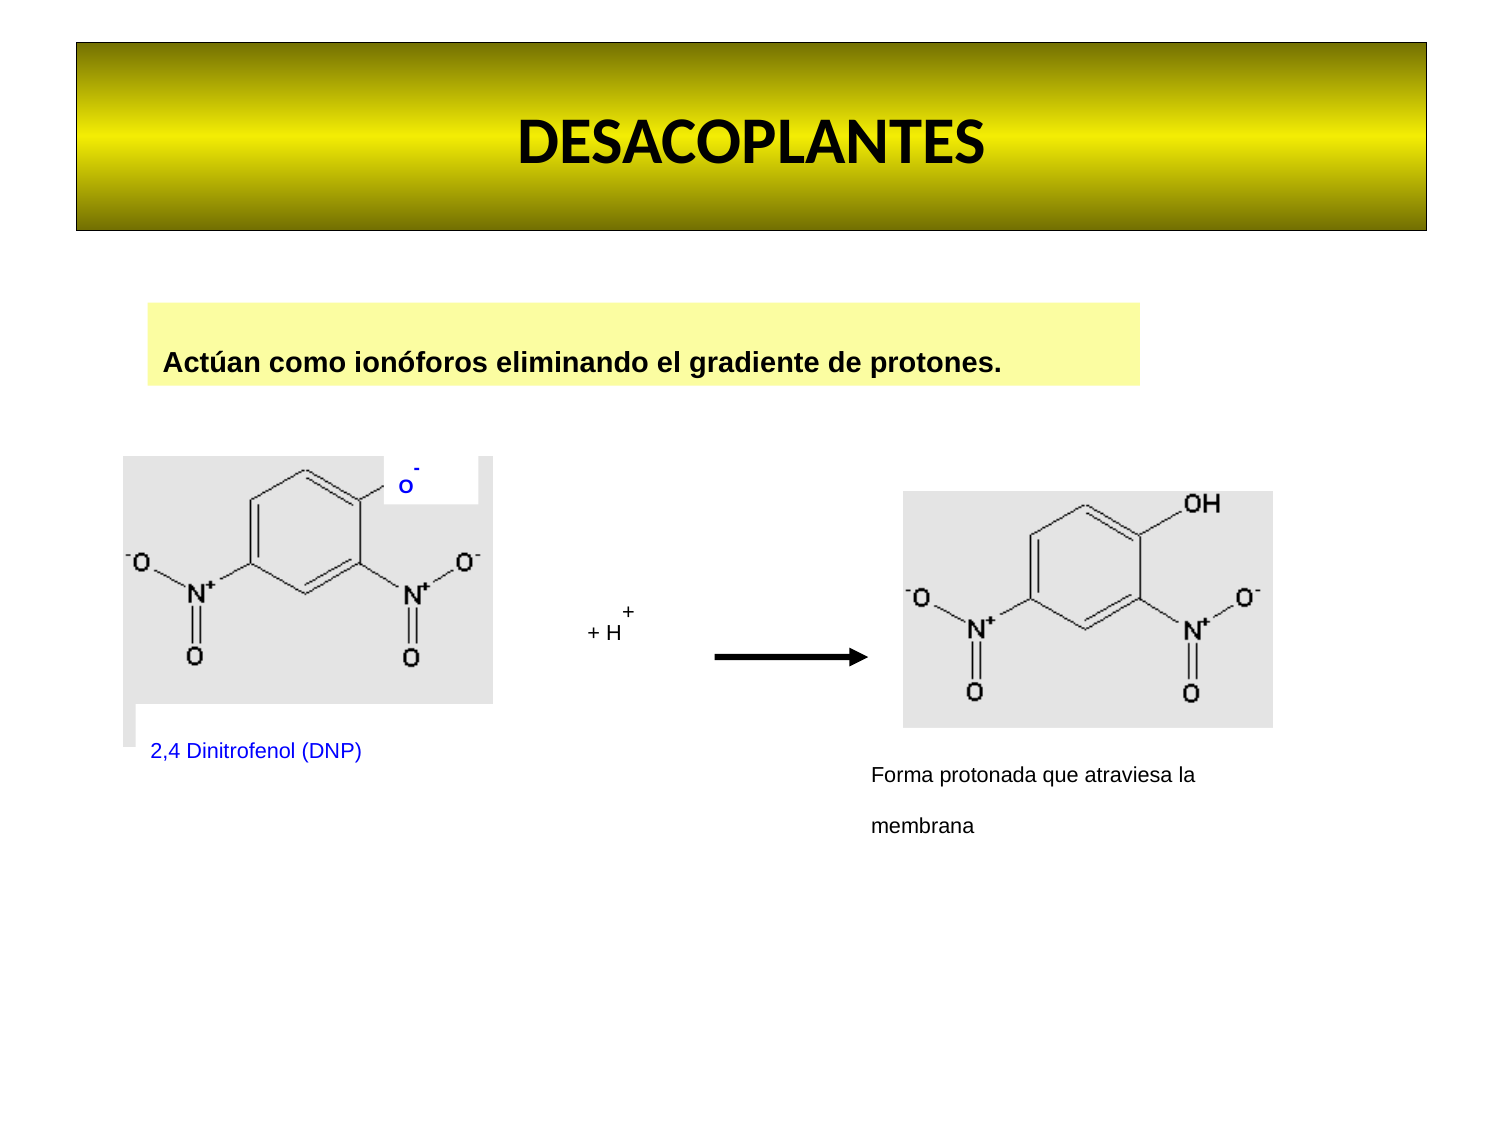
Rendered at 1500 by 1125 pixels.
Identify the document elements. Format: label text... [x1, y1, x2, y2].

text_box Actúan como ionóforos eliminando el gradiente de protones. [147, 302, 1140, 386]
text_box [123, 443, 538, 765]
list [903, 491, 1273, 783]
text_box [714, 650, 869, 664]
text_box + H+ [572, 586, 774, 652]
title DESACOPLANTES [76, 42, 1427, 231]
text_box Forma protonada que atraviesa la membrana [856, 727, 1317, 845]
